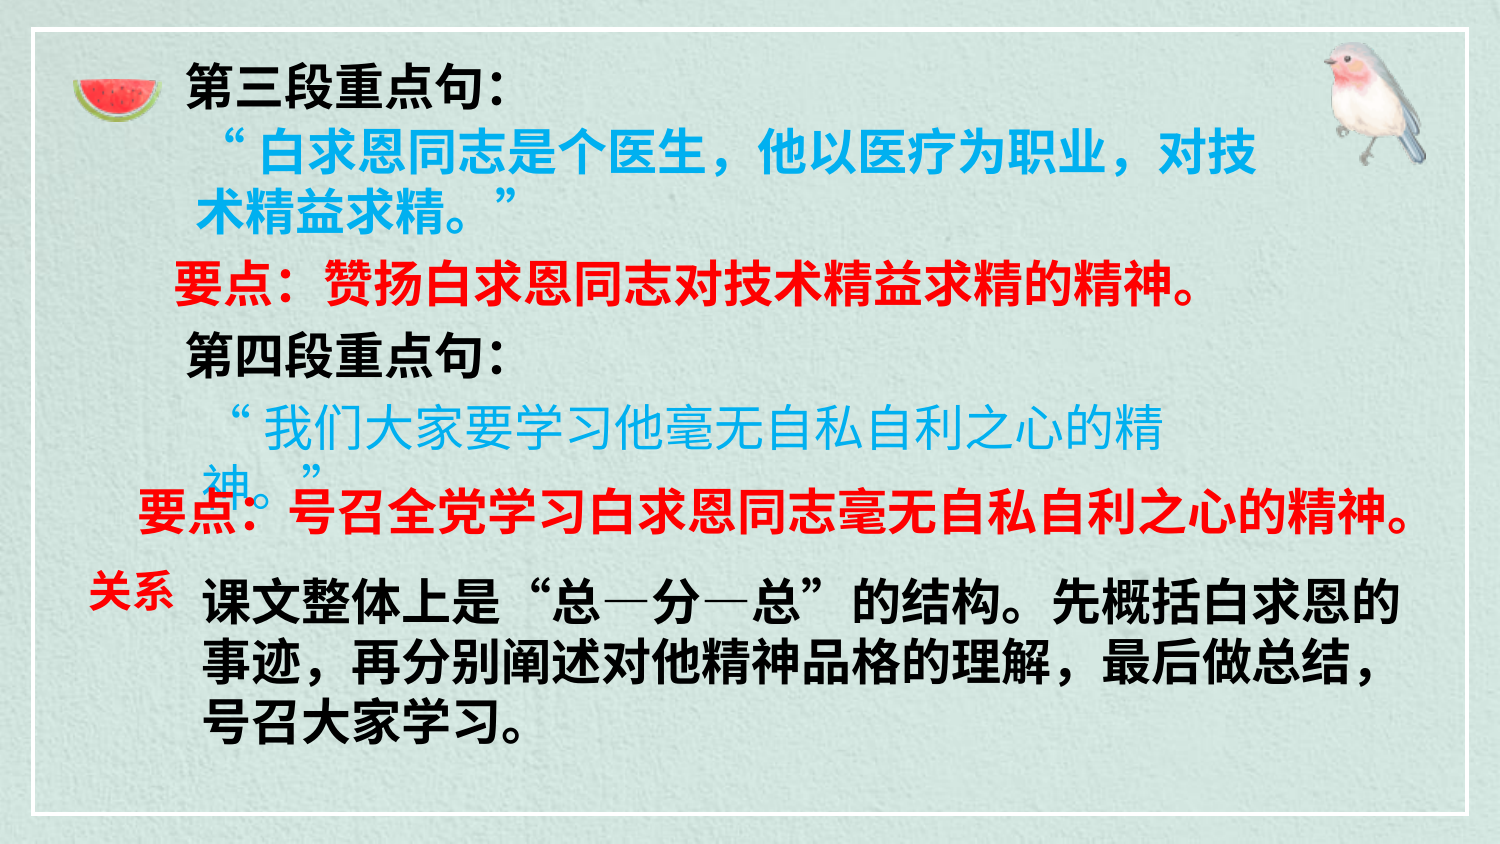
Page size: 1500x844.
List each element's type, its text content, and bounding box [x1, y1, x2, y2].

text_box “白求恩同志是个医生，他以医疗为职业，对技术精益求精。” [184, 114, 1316, 246]
text_box 关系 [77, 558, 196, 623]
text_box “我们大家要学习他毫无自私自利之心的精神。” [190, 390, 1279, 474]
text_box 第四段重点句： [173, 318, 672, 390]
text_box 要点：号召全党学习白求恩同志毫无自私自利之心的精神。 [126, 474, 1418, 547]
text_box [32, 28, 1468, 815]
text_box 要点：赞扬白求恩同志对技术精益求精的精神。 [161, 246, 1279, 319]
picture [0, 0, 1500, 844]
text_box 第三段重点句： [173, 49, 591, 121]
text_box 课文整体上是“总—分—总”的结构。先概括白求恩的事迹，再分别阐述对他精神品格的理解，最后做总结，号召大家学习。 [190, 565, 1441, 757]
